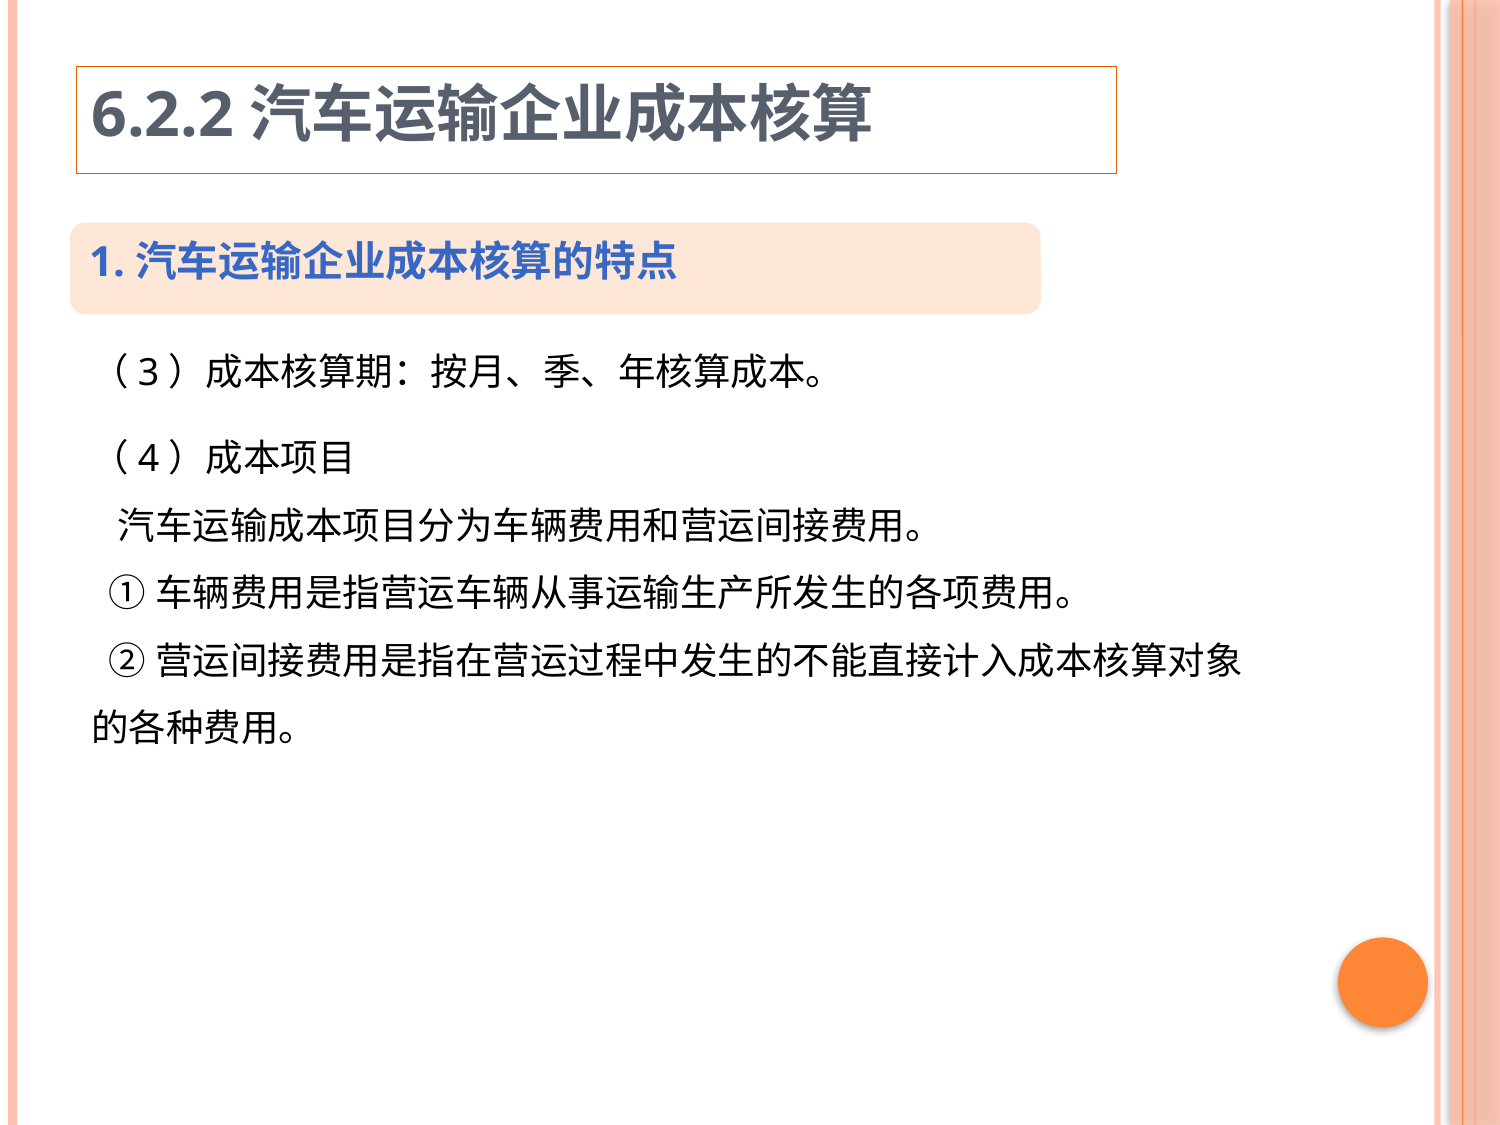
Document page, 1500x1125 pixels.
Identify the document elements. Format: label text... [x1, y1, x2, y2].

text_box （3）成本核算期：按月、季、年核算成本。 （4）成本项目 汽车运输成本项目分为车辆费用和营运间接费用。 ①车辆费用是指营运车辆从事运输生产所发生的各项费用。 ②营运间接费用是指在营运过程中发生的不能直接计入成本核算对象的各种费用。 [76, 318, 1258, 757]
text_box 1.汽车运输企业成本核算的特点 [69, 222, 1041, 315]
text_box 6.2.2汽车运输企业成本核算 [76, 66, 1117, 174]
